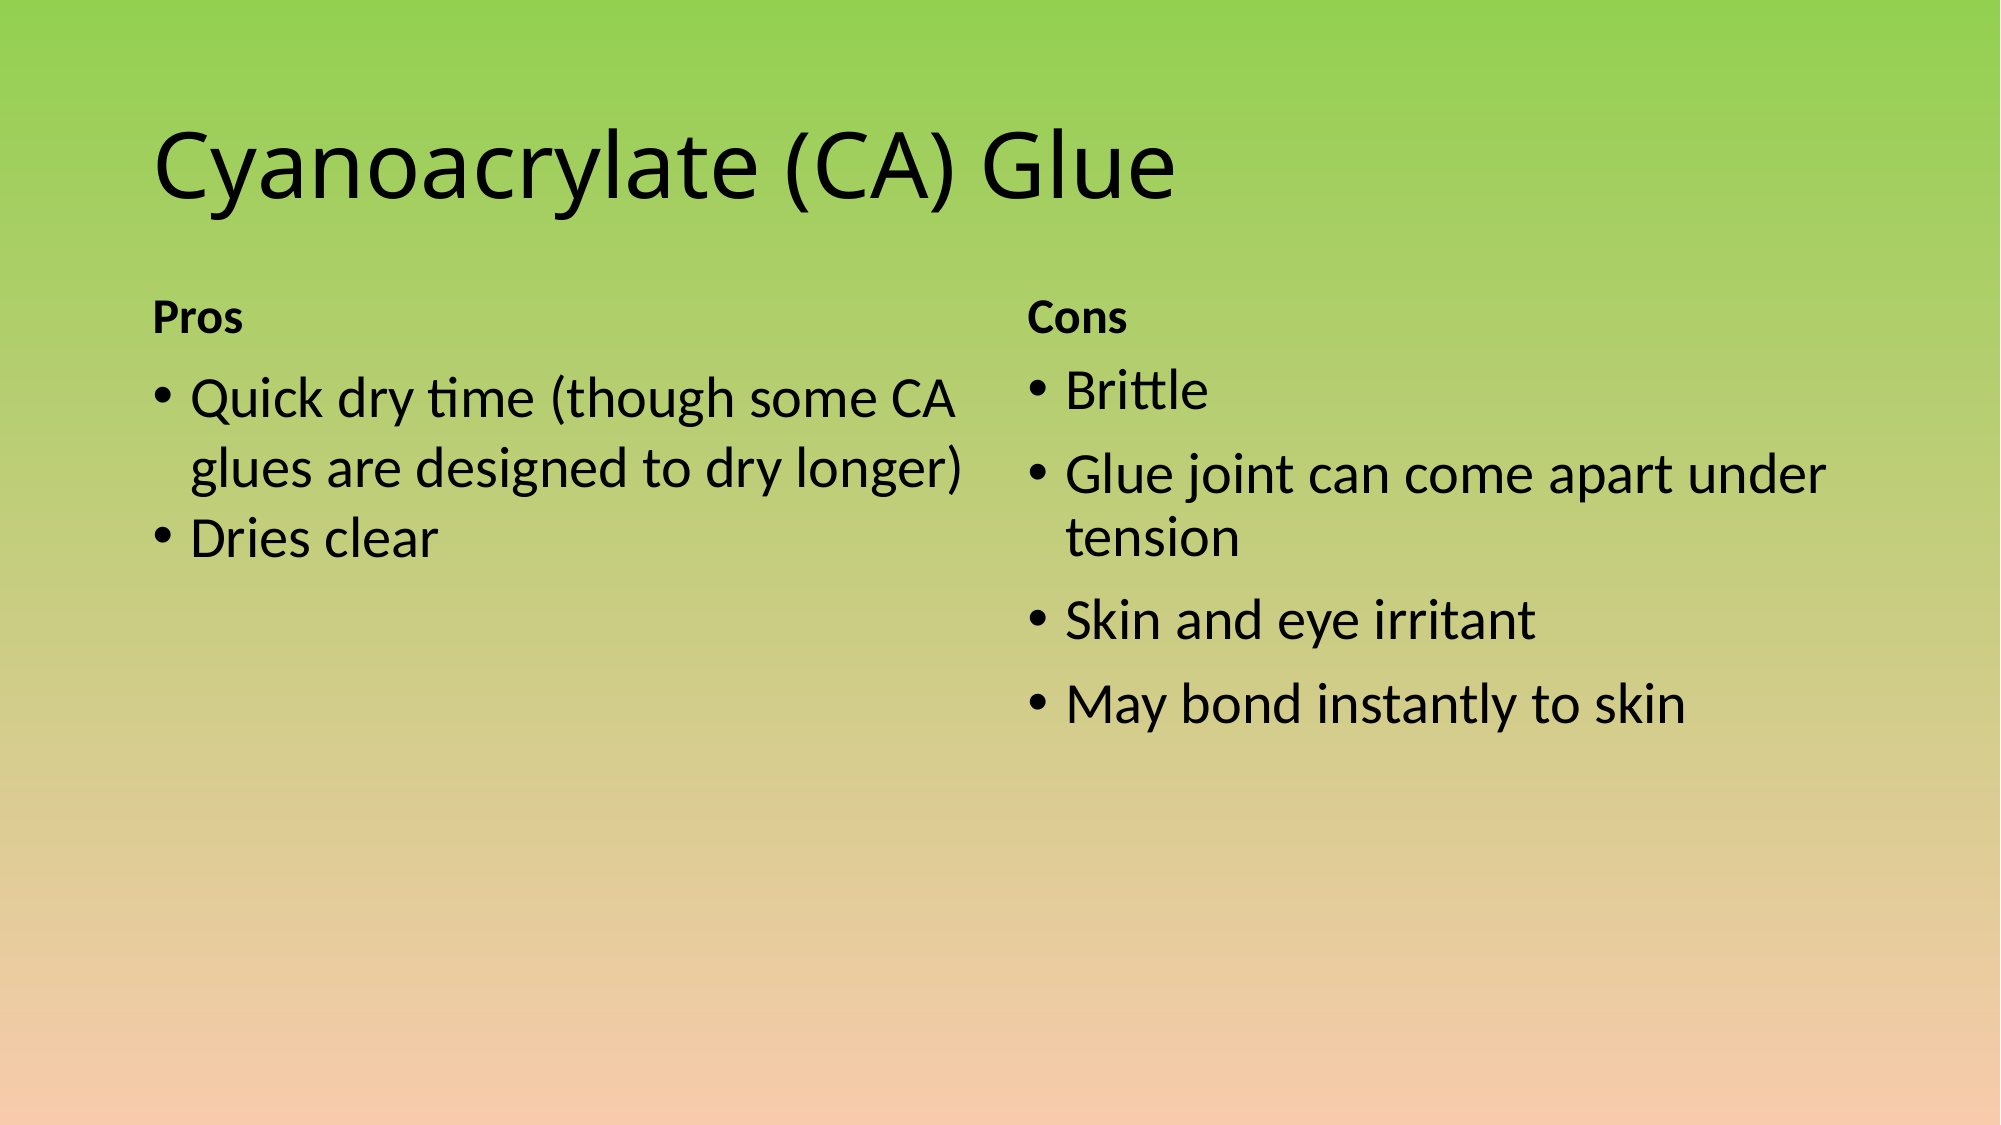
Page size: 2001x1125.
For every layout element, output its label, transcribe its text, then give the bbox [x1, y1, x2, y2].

title Cyanoacrylate (CA) Glue [137, 59, 1863, 278]
list Brittle Glue joint can come apart under tension Skin and eye irritant May bond instantly to skin [1012, 351, 1863, 1016]
list Quick dry time (though some CA glues are designed to dry longer) Dries clear [137, 351, 984, 1016]
list Pros [137, 275, 984, 351]
list Cons [1012, 275, 1863, 351]
